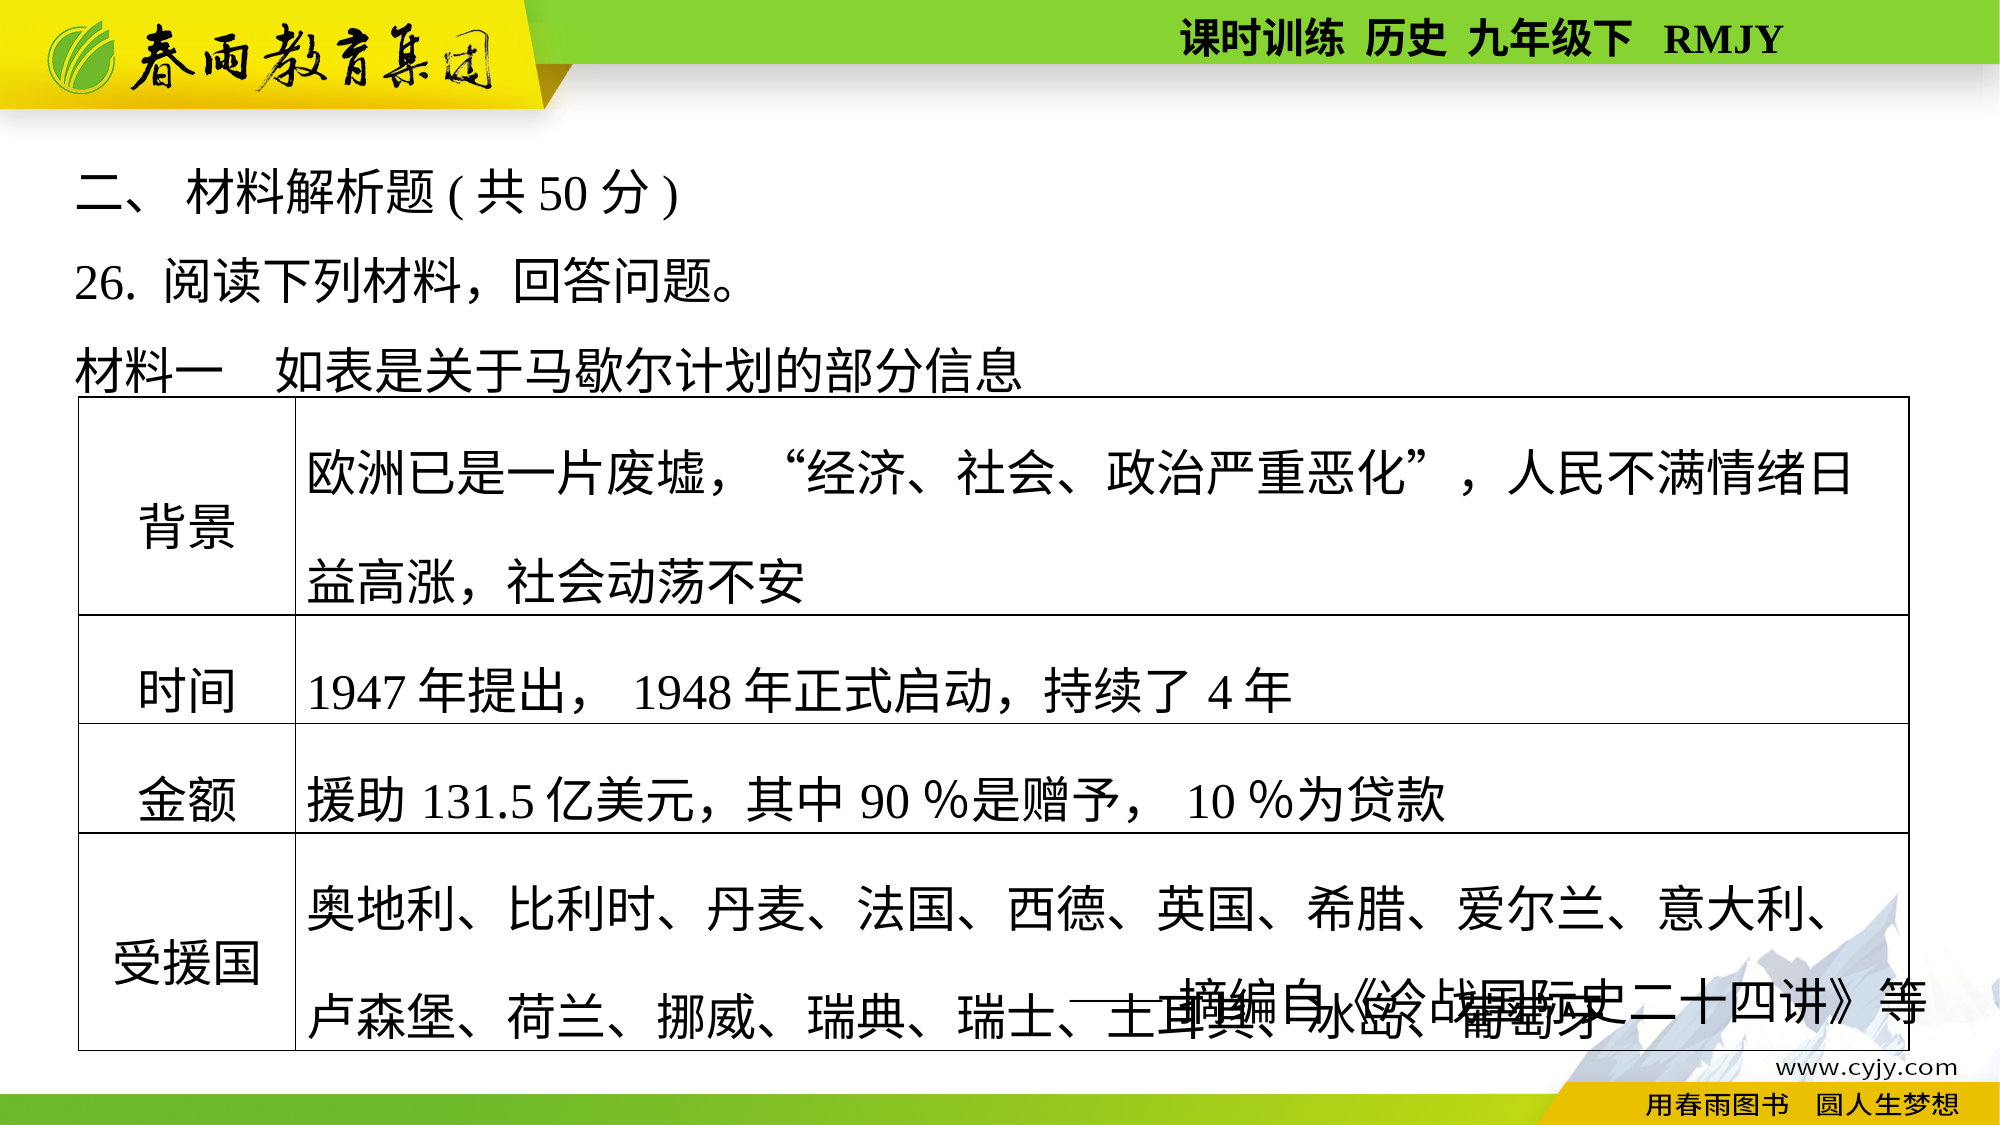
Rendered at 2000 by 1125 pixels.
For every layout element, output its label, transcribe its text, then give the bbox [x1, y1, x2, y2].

list 二、 材料解析题(共50分) 26. 阅读下列材料，回答问题。 材料一 如表是关于马歇尔计划的部分信息 ——摘编自《冷战国际史二十四讲》等 [59, 122, 1944, 1047]
table_header 背景 [79, 398, 295, 614]
table_cell 援助131.5亿美元，其中90％是赠予，10％为贷款 [296, 724, 1908, 832]
table_cell 时间 [79, 616, 295, 723]
table_cell 受援国 [79, 834, 295, 1050]
table_cell 奥地利、比利时、丹麦、法国、西德、英国、希腊、爱尔兰、意大利、卢森堡、荷兰、挪威、瑞典、瑞士、土耳其、冰岛、葡萄牙 [296, 834, 1908, 1050]
picture [0, 0, 2000, 1125]
table_cell 金额 [79, 724, 295, 832]
table_cell 1947年提出，1948年正式启动，持续了4年 [296, 616, 1908, 723]
table_header 欧洲已是一片废墟，“经济、社会、政治严重恶化”，人民不满情绪日益高涨，社会动荡不安 [296, 398, 1908, 614]
